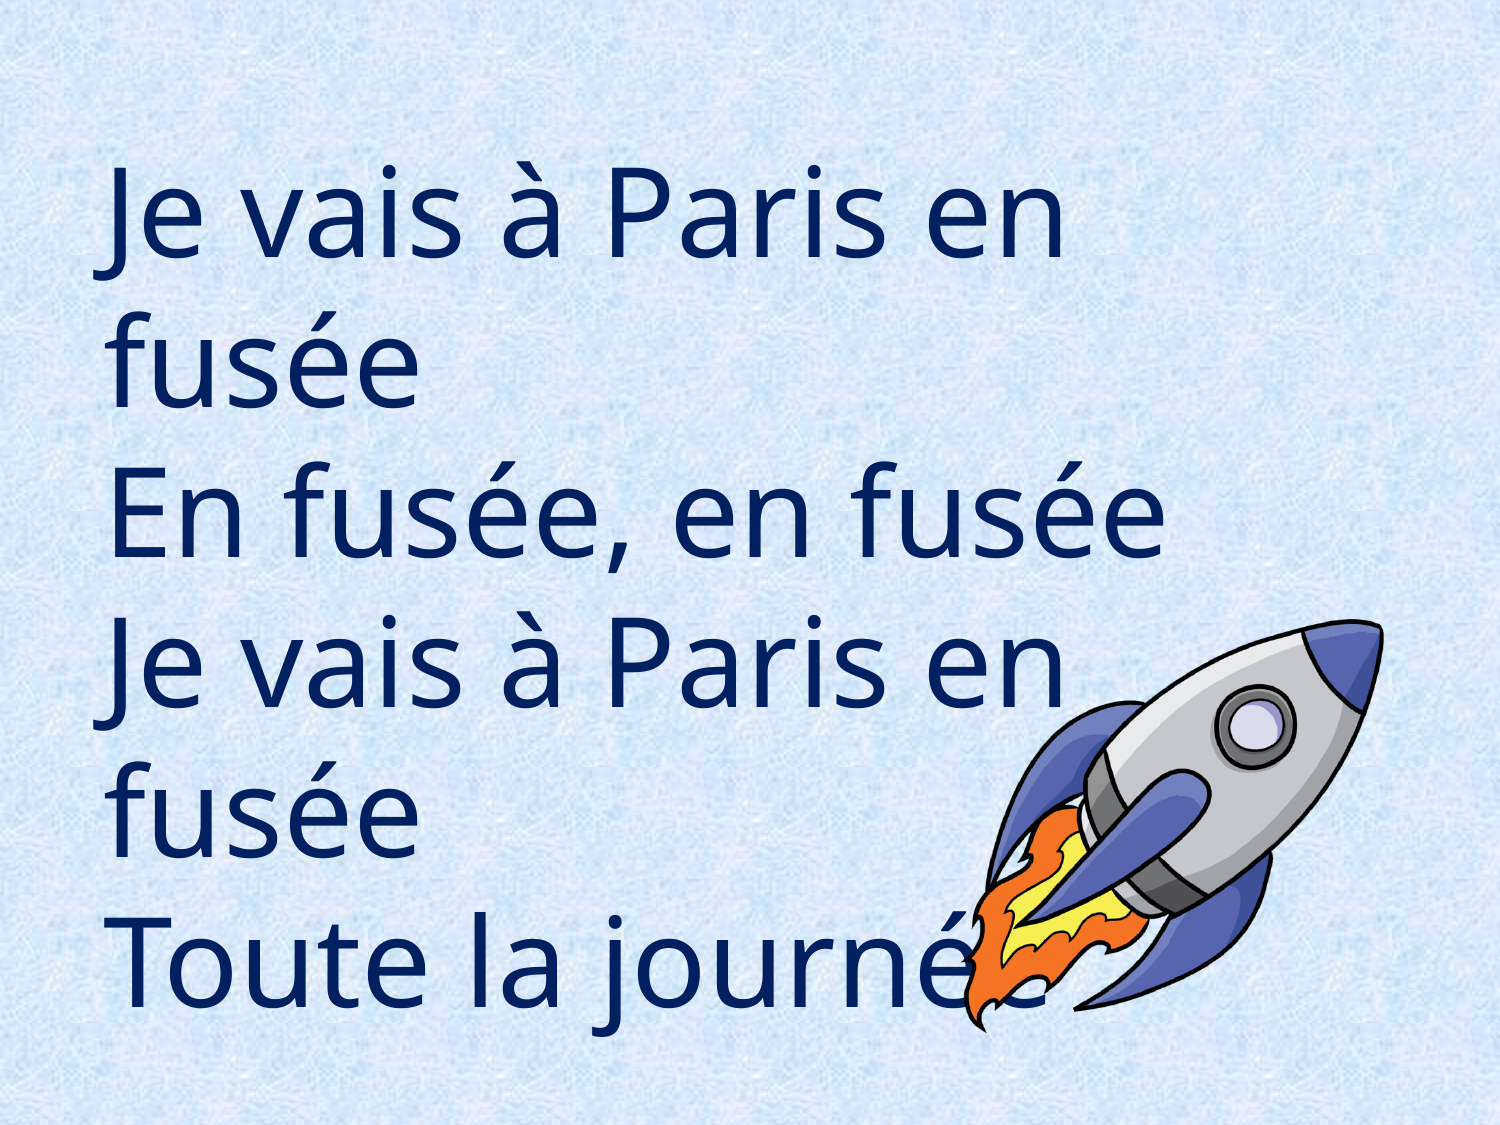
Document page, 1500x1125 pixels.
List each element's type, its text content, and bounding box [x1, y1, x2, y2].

picture [0, 0, 1500, 1125]
text_box Je vais à Paris en fusée En fusée, en fusée Je vais à Paris en fusée Toute la journée [88, 125, 1341, 1041]
